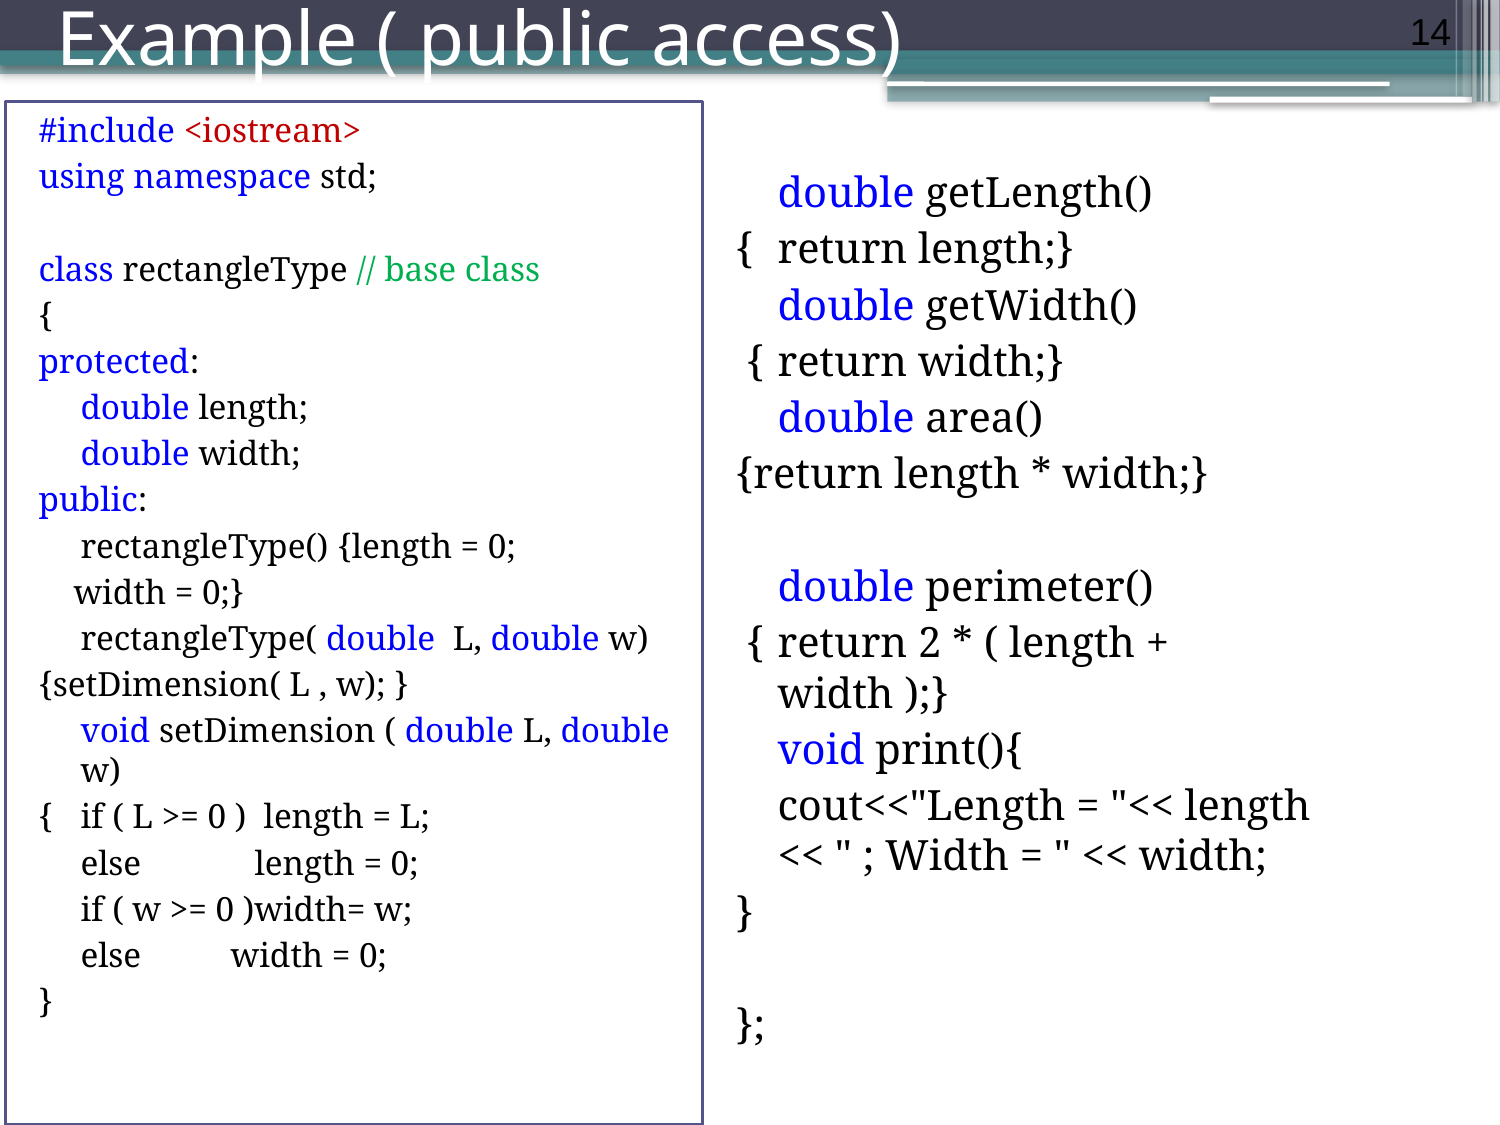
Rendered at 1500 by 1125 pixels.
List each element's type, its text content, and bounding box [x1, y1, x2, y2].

list #include <iostream> using namespace std; class rectangleType // base class { protected: double length; double width; public: rectangleType() {length = 0; width = 0;} rectangleType( double L, double w) {setDimension( L , w); } void setDimension ( double L, double w) { if ( L >= 0 ) length = L; else length = 0; if ( w >= 0 )width= w; else width = 0; } [4, 100, 704, 1125]
list double getLength() { return length;} double getWidth() { return width;} double area() {return length * width;} double perimeter() { return 2 * ( length + width );} void print(){ cout<<"Length = "<< length << " ; Width = " << width; } }; [702, 101, 1366, 1088]
slide_number 14 [1341, 0, 1466, 61]
title Example ( public access) [41, 0, 1392, 124]
